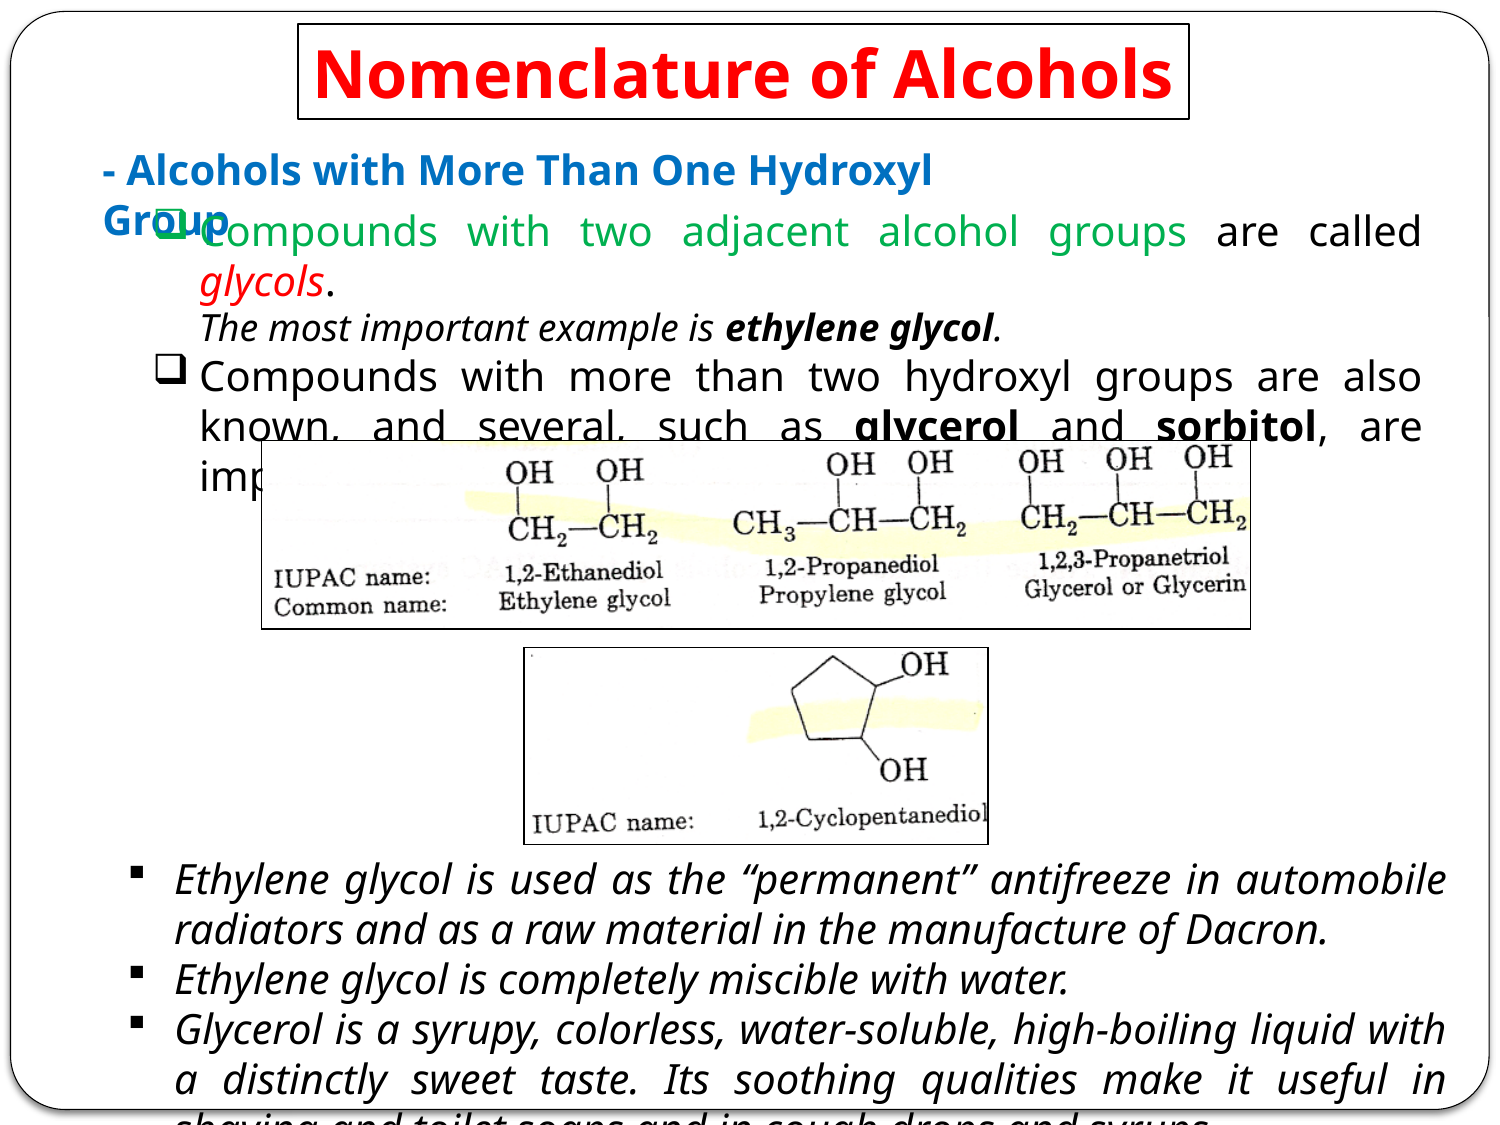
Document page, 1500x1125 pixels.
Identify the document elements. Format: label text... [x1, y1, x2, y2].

picture [524, 647, 988, 845]
text_box Compounds with two adjacent alcohol groups are called glycols. The most important example is ethylene glycol. Compounds with more than two hydroxyl groups are also known, and several, such as glycerol and sorbitol, are important commercial chemicals. [137, 196, 1438, 507]
text_box - Alcohols with More Than One Hydroxyl Group [87, 136, 1063, 252]
text_box Nomenclature of Alcohols [297, 23, 1190, 120]
text_box Ethylene glycol is used as the “permanent” antifreeze in automobile radiators and as a raw material in the manufacture of Dacron. Ethylene glycol is completely miscible with water. Glycerol is a syrupy, colorless, water-soluble, high-boiling liquid with a distinctly sweet taste. Its soothing qualities make it useful in shaving and toilet soaps and in cough drops and syrups. [112, 845, 1463, 1125]
picture [262, 440, 1251, 629]
